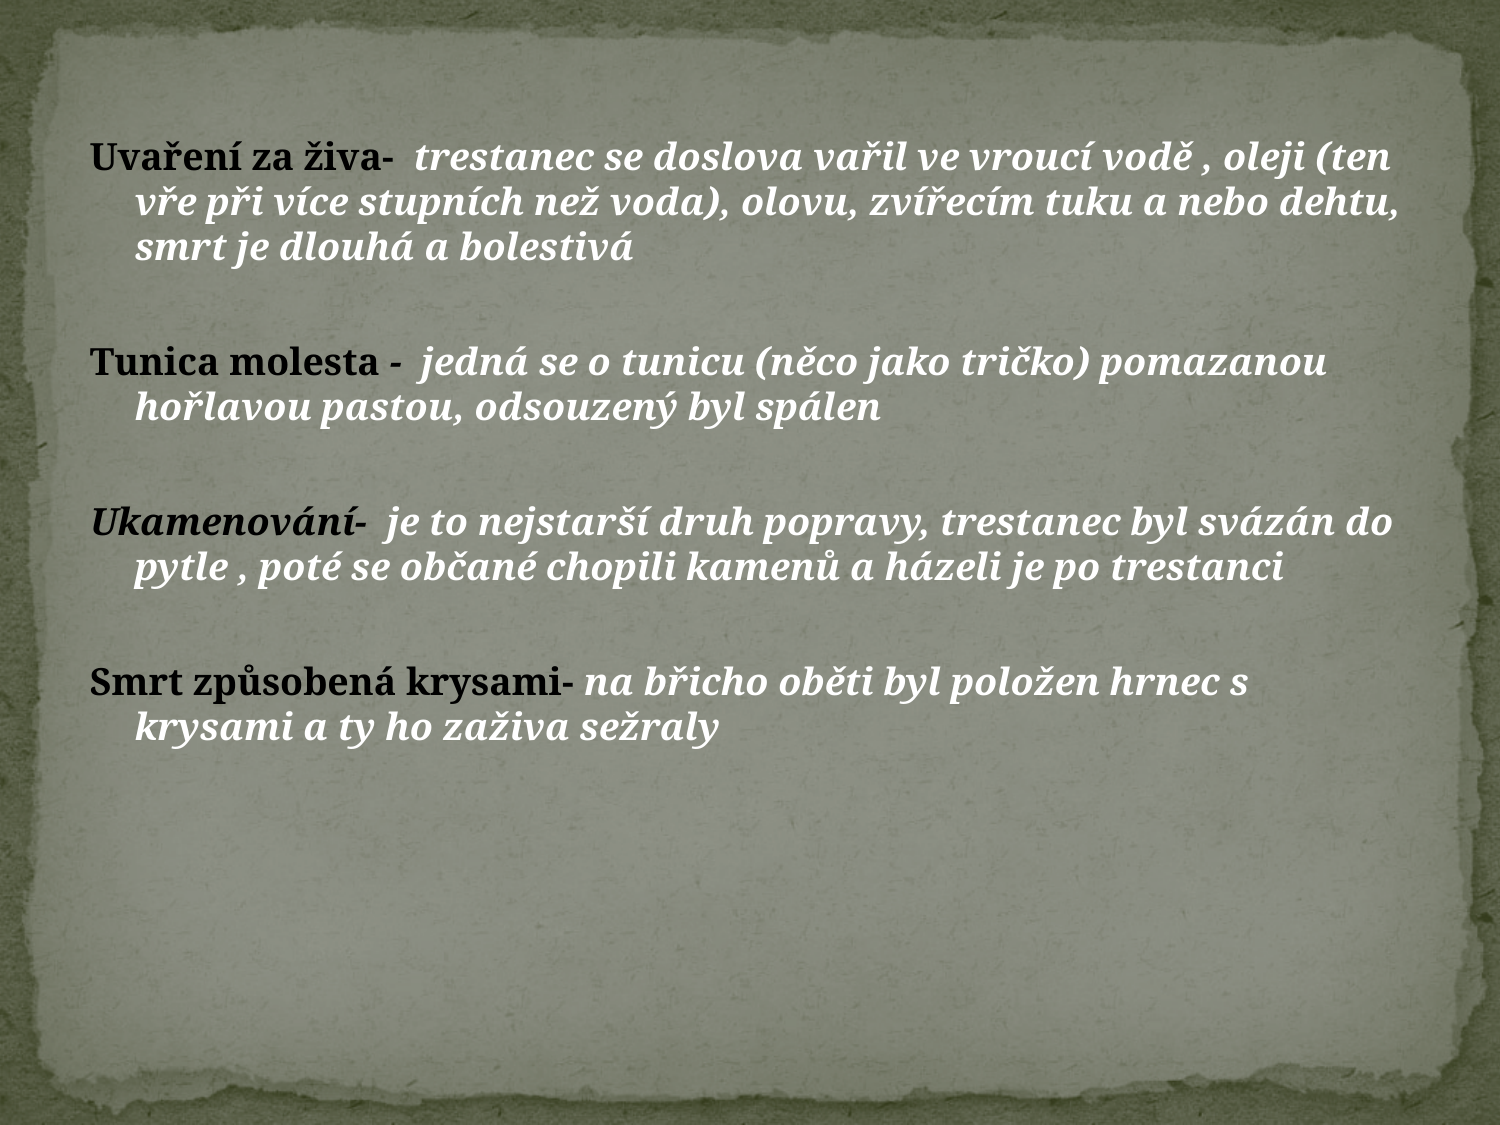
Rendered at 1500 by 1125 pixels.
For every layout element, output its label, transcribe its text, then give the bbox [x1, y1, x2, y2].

list Uvaření za živa- trestanec se doslova vařil ve vroucí vodě , oleji (ten vře při více stupních než voda), olovu, zvířecím tuku a nebo dehtu, smrt je dlouhá a bolestivá Tunica molesta - jedná se o tunicu (něco jako tričko) pomazanou hořlavou pastou, odsouzený byl spálen Ukamenování- je to nejstarší druh popravy, trestanec byl svázán do pytle , poté se občané chopili kamenů a házeli je po trestanci Smrt způsobená krysami- na břicho oběti byl položen hrnec s krysami a ty ho zaživa sežraly [75, 125, 1425, 1000]
